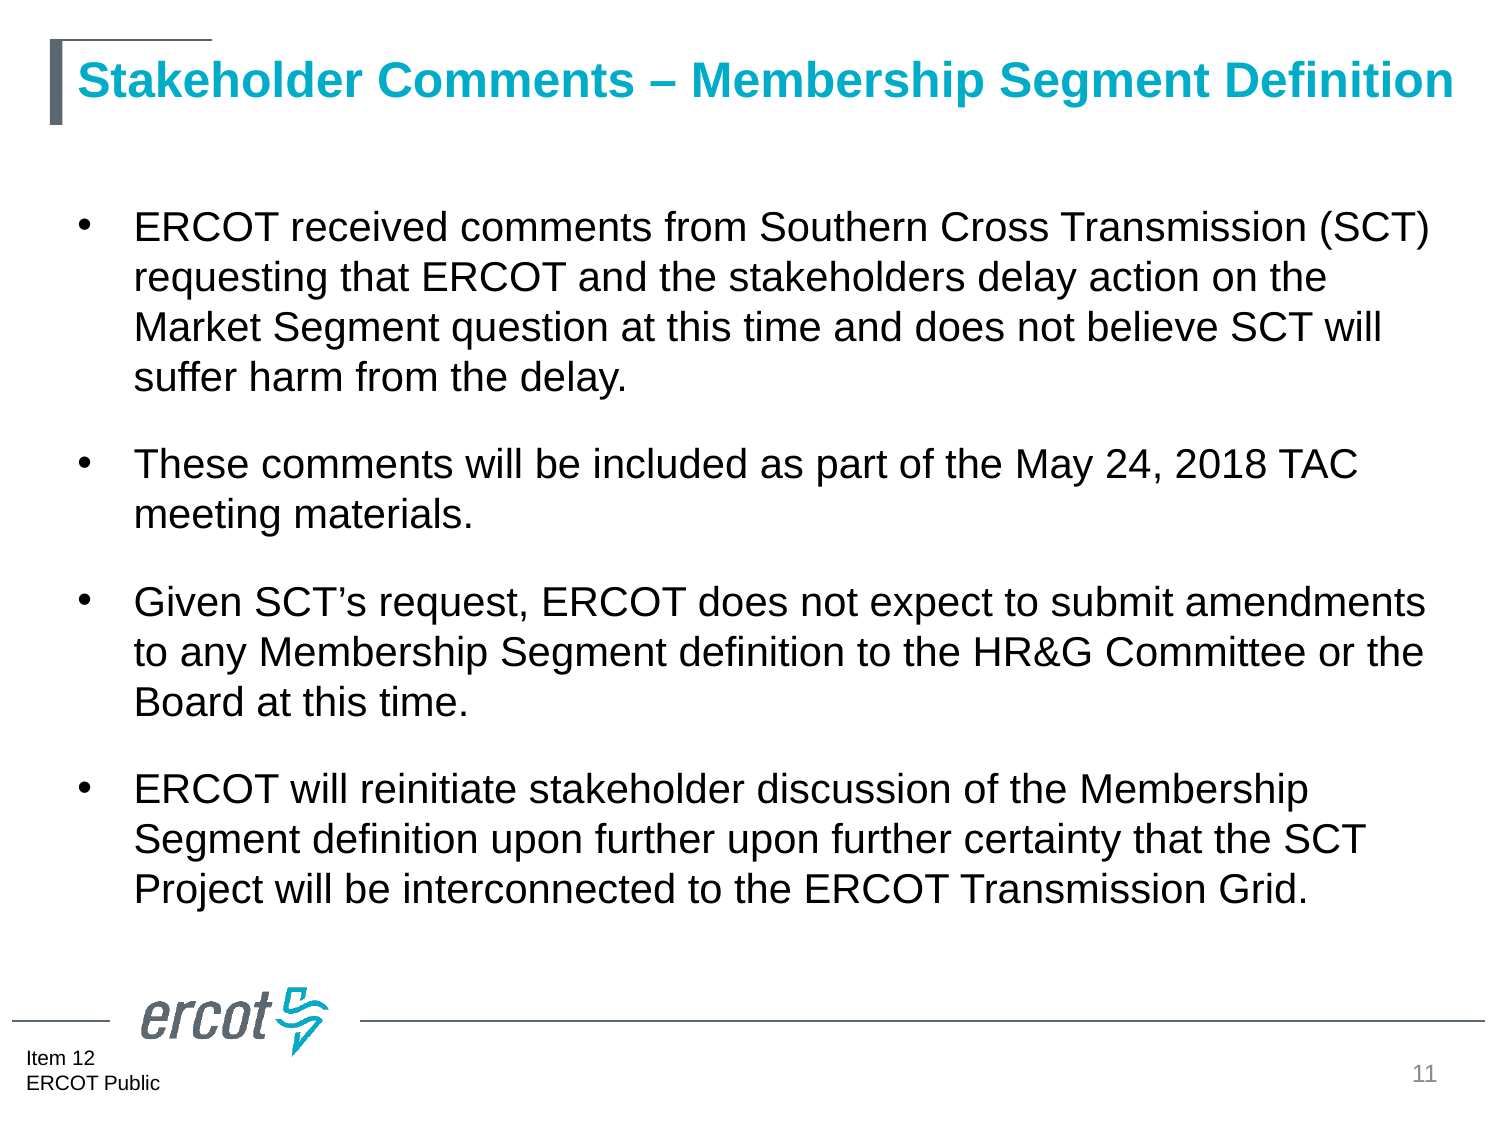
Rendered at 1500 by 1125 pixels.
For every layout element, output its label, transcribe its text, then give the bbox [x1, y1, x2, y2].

slide_number 11 [1374, 1033, 1475, 1083]
title Stakeholder Comments – Membership Segment Definition [62, 39, 1475, 134]
list ERCOT received comments from Southern Cross Transmission (SCT) requesting that ERCOT and the stakeholders delay action on the Market Segment question at this time and does not believe SCT will suffer harm from the delay. These comments will be included as part of the May 24, 2018 TAC meeting materials. Given SCT’s request, ERCOT does not expect to submit amendments to any Membership Segment definition to the HR&G Committee or the Board at this time. ERCOT will reinitiate stakeholder discussion of the Membership Segment definition upon further upon further certainty that the SCT Project will be interconnected to the ERCOT Transmission Grid. [62, 133, 1463, 975]
picture [137, 983, 332, 1059]
